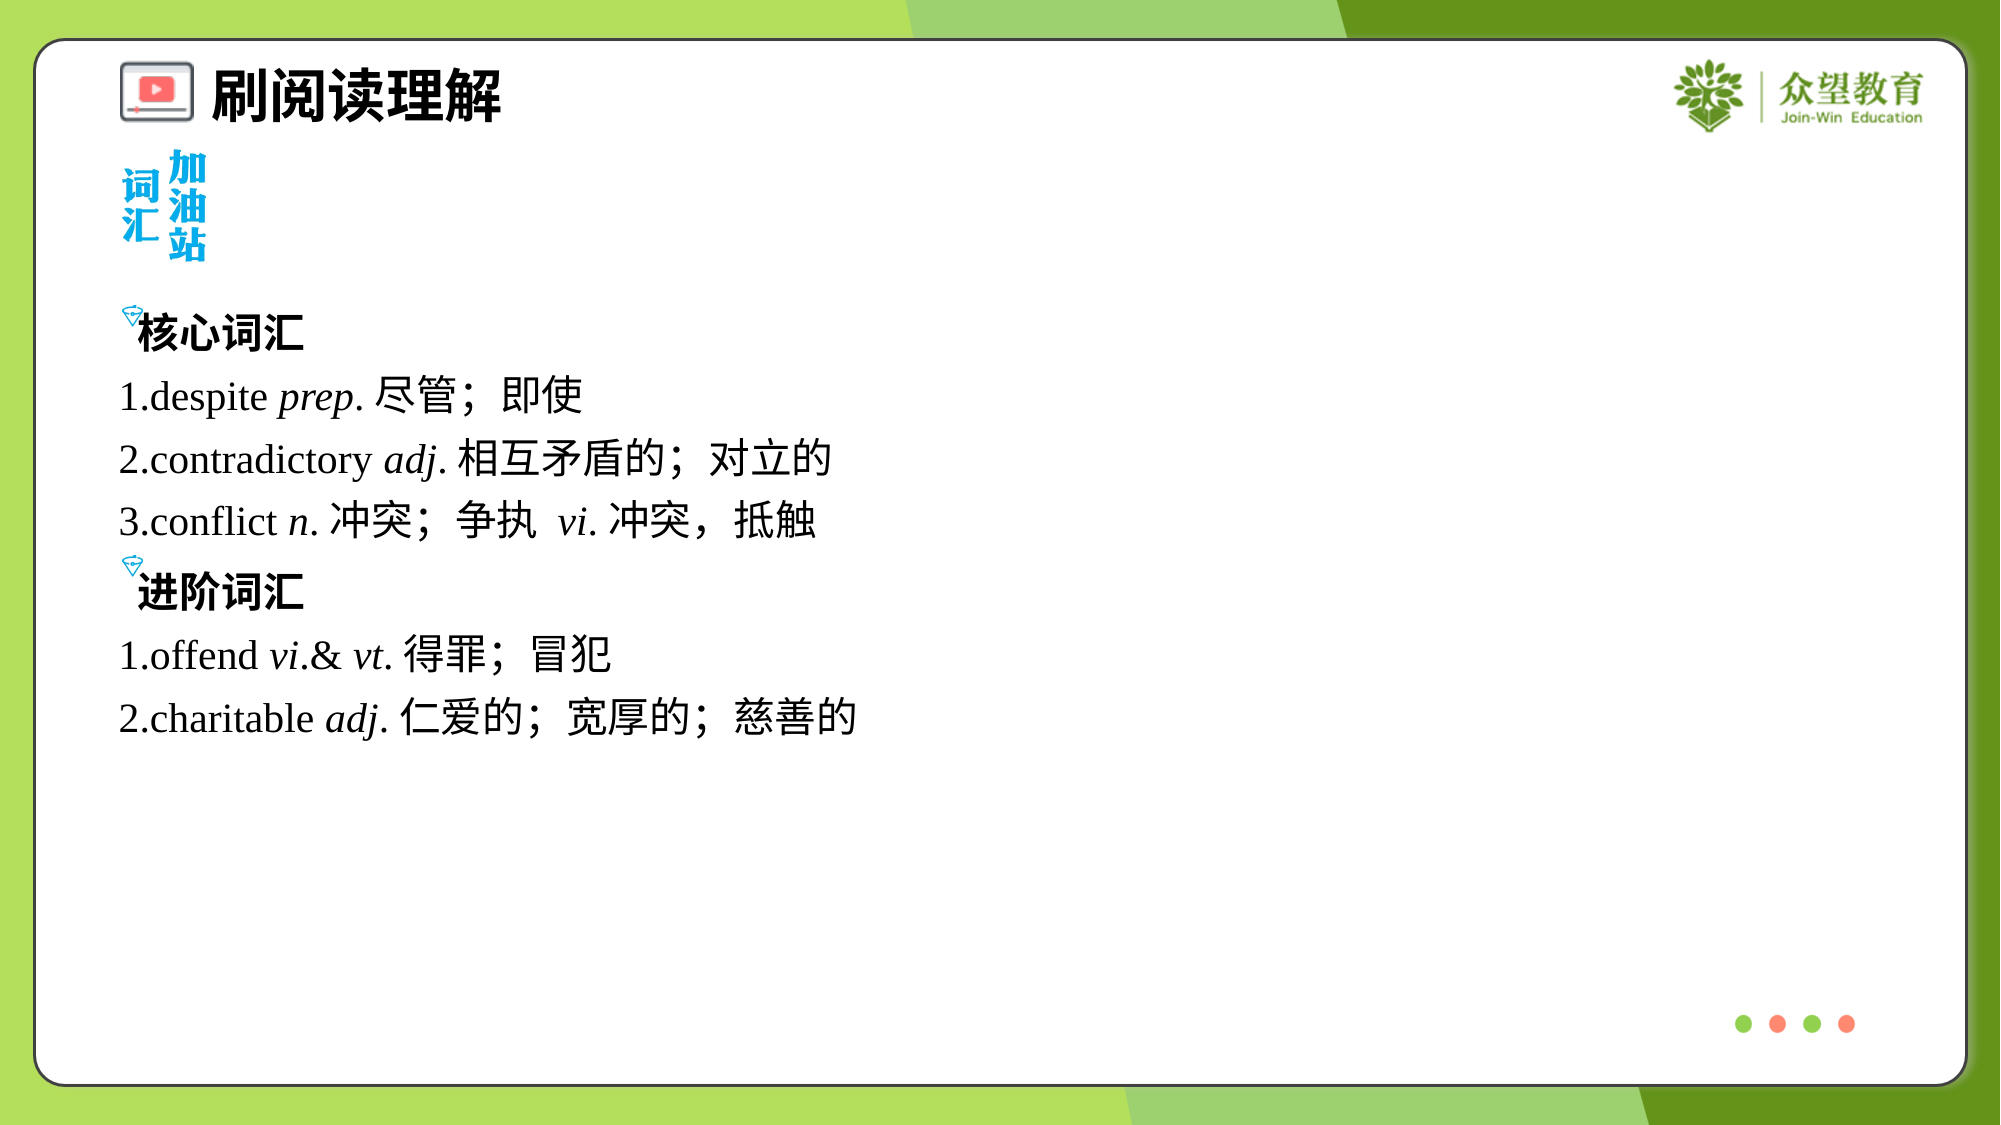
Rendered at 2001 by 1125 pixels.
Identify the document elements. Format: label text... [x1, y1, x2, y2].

text_box &2& 核心词汇 1.despite prep.尽管；即使 2.contradictory adj.相互矛盾的；对立的 3.conflict n.冲突；争执 vi.冲突，抵触 &3& 进阶词汇 1.offend vi.& vt.得罪；冒犯 2.charitable adj.仁爱的；宽厚的；慈善的 [118, 284, 1882, 717]
picture [0, 0, 2000, 1125]
